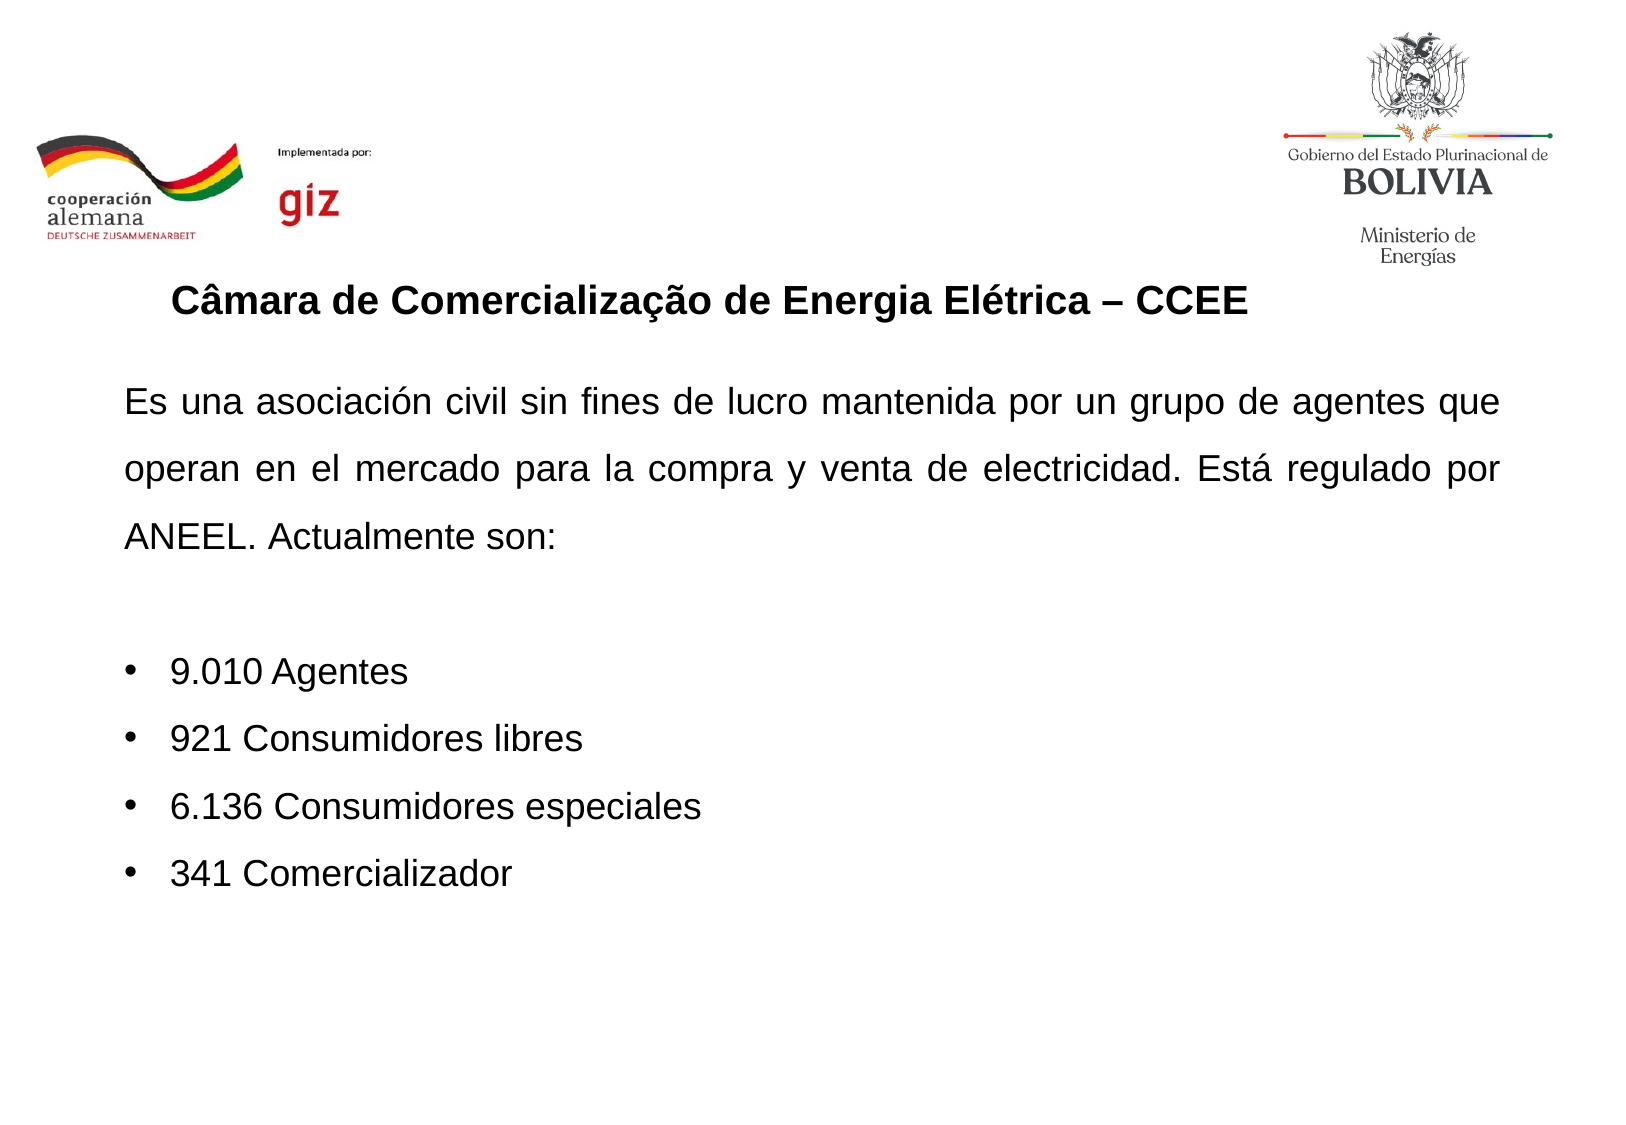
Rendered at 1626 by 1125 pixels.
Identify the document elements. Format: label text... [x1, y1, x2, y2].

picture [1250, 0, 1585, 296]
picture [13, 105, 393, 267]
text_box Câmara de Comercialização de Energia Elétrica – CCEE [142, 267, 1279, 331]
text_box Es una asociación civil sin fines de lucro mantenida por un grupo de agentes que operan en el mercado para la compra y venta de electricidad. Está regulado por ANEEL. Actualmente son: 9.010 Agentes 921 Consumidores libres 6.136 Consumidores especiales 341 Comercializador [109, 346, 1516, 902]
